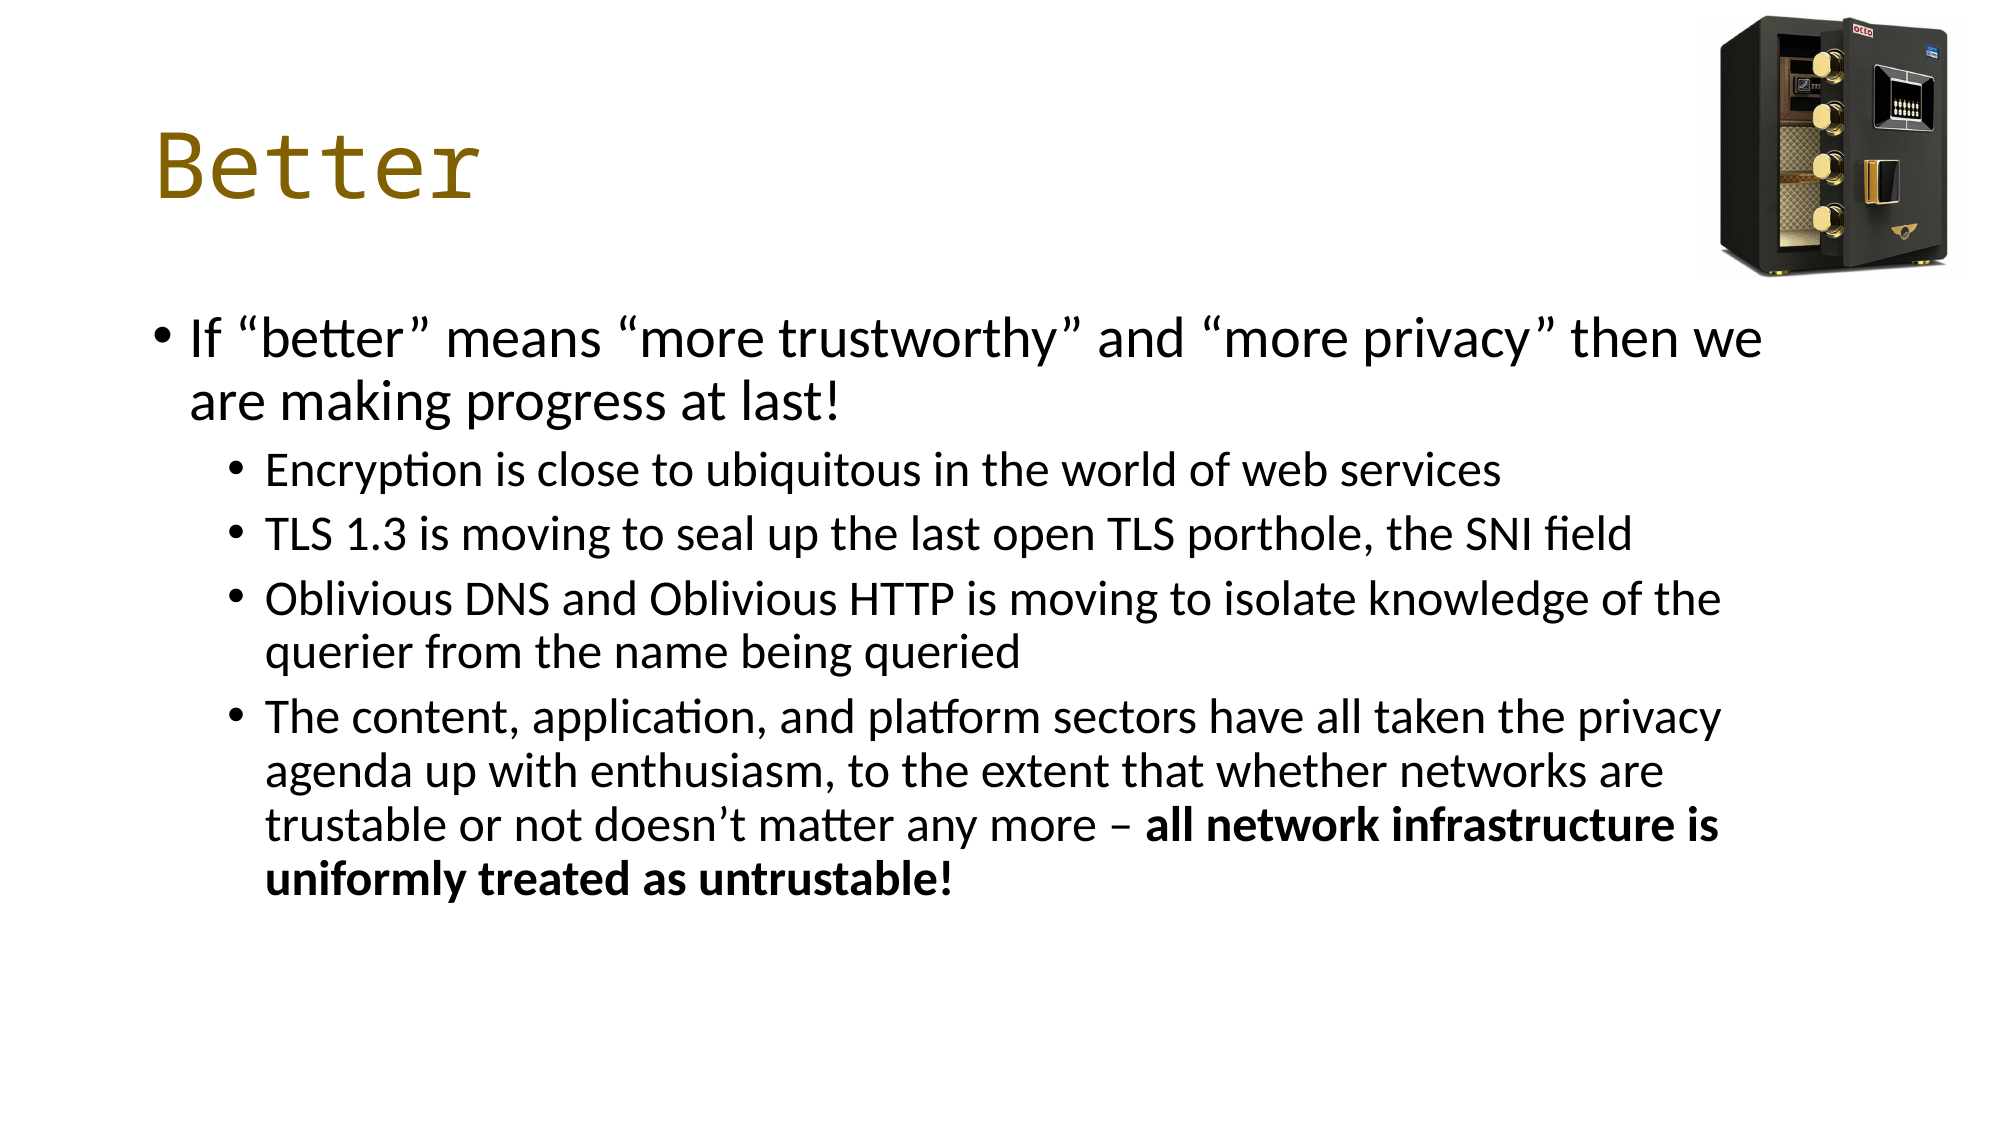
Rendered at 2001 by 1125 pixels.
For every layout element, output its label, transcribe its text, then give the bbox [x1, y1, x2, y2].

picture [1702, 15, 1965, 278]
title Better [137, 59, 1702, 278]
list If “better” means “more trustworthy” and “more privacy” then we are making progress at last! Encryption is close to ubiquitous in the world of web services TLS 1.3 is moving to seal up the last open TLS porthole, the SNI field Oblivious DNS and Oblivious HTTP is moving to isolate knowledge of the querier from the name being queried The content, application, and platform sectors have all taken the privacy agenda up with enthusiasm, to the extent that whether networks are trustable or not doesn’t matter any more – all network infrastructure is uniformly treated as untrustable! [137, 299, 1863, 1014]
